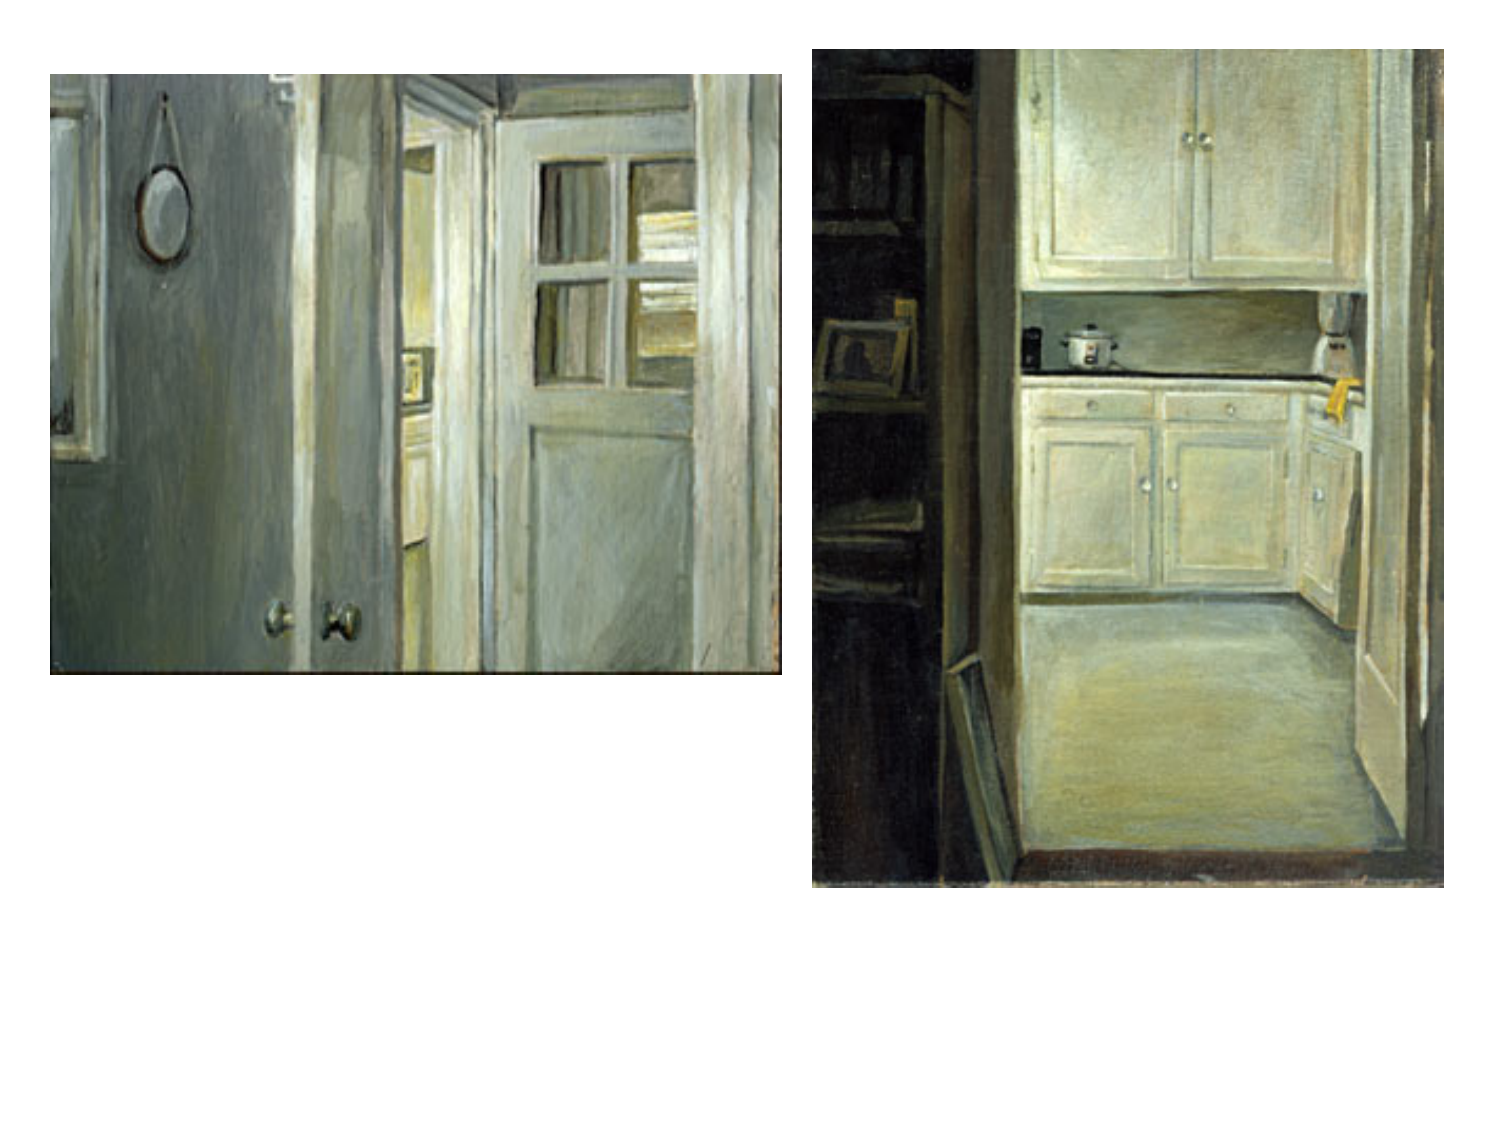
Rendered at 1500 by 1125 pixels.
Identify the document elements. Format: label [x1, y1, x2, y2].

picture [49, 74, 782, 676]
picture [812, 49, 1444, 888]
